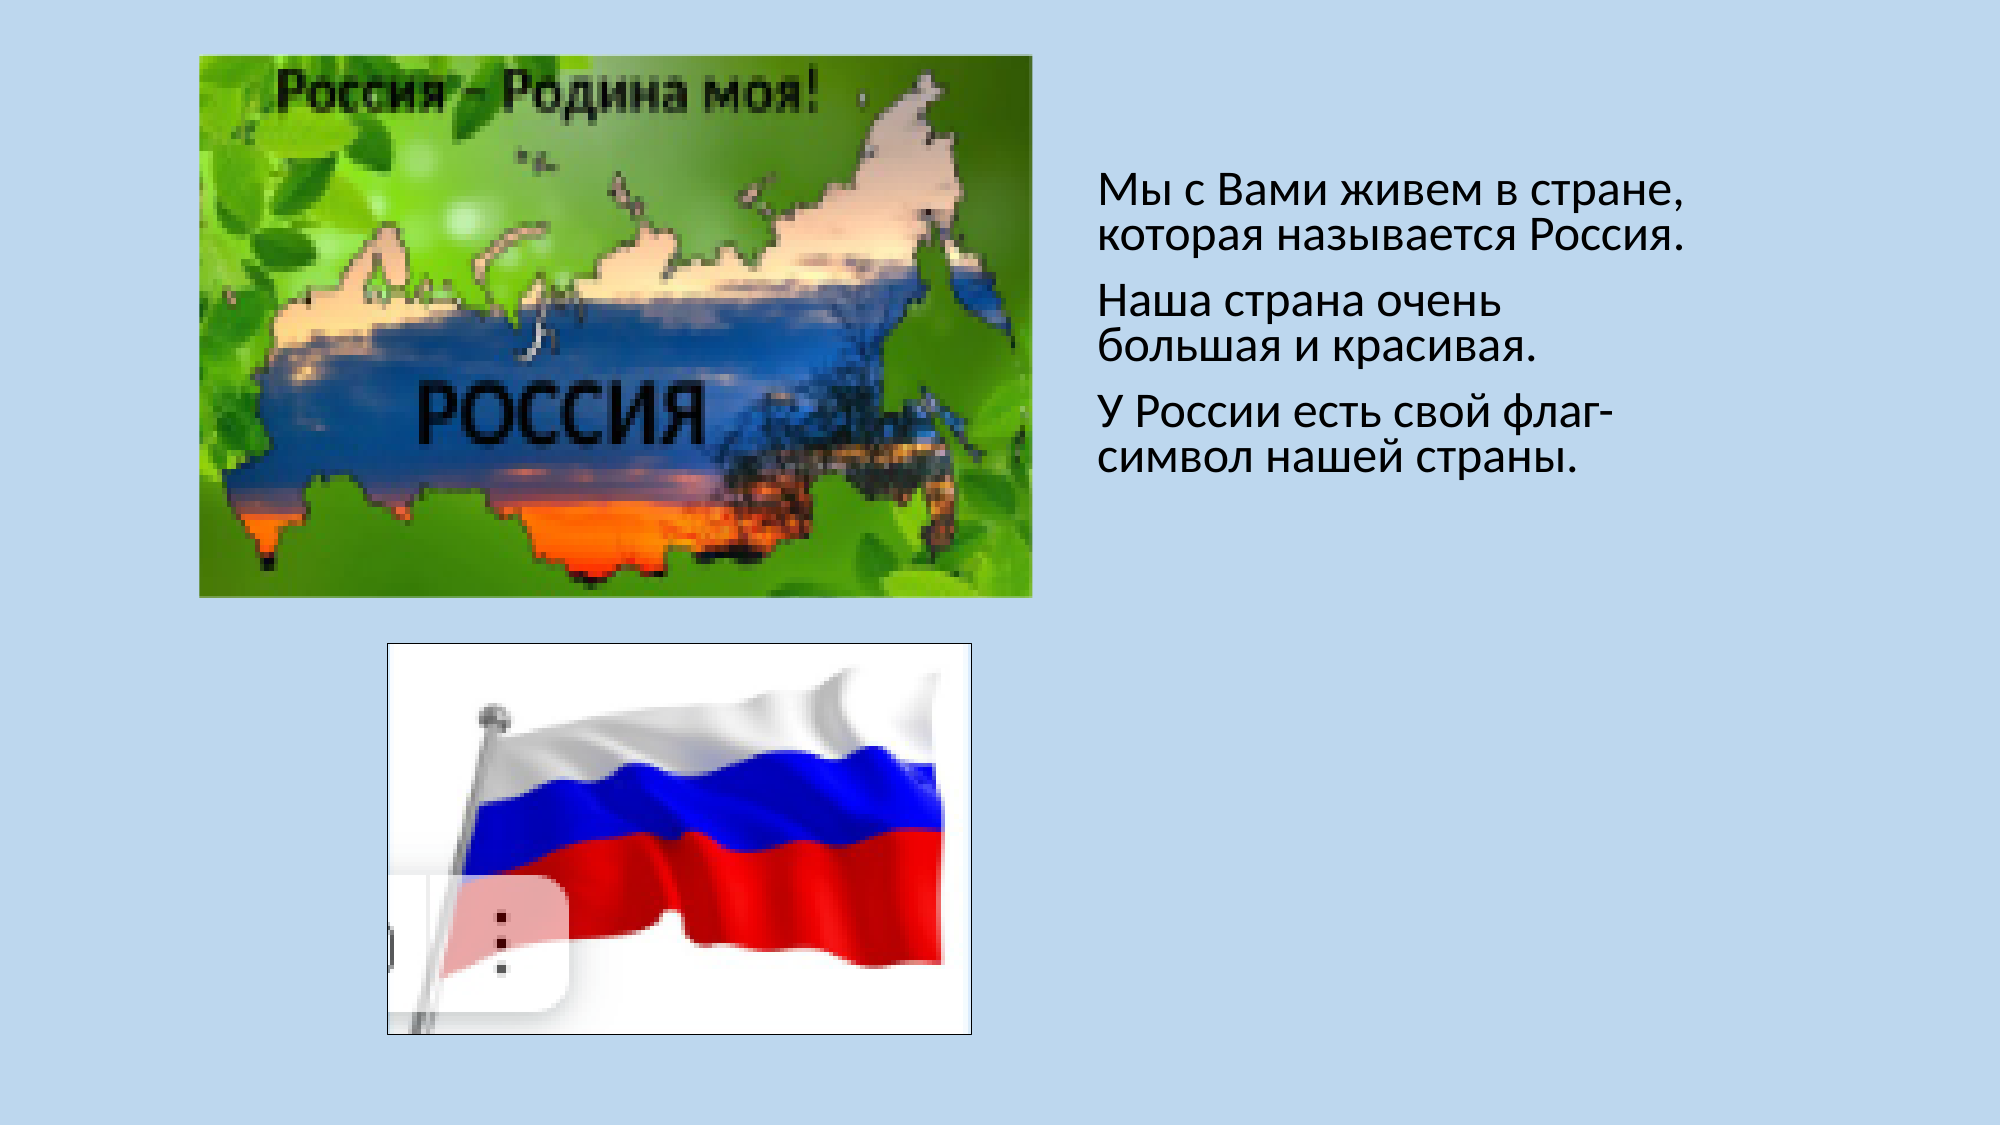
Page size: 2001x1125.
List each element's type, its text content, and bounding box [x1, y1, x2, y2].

list Мы с Вами живем в стране, которая называется Россия. Наша страна очень большая и красивая. У России есть свой флаг-символ нашей страны. [1082, 161, 1710, 962]
picture [387, 643, 972, 1035]
picture [199, 54, 1033, 598]
